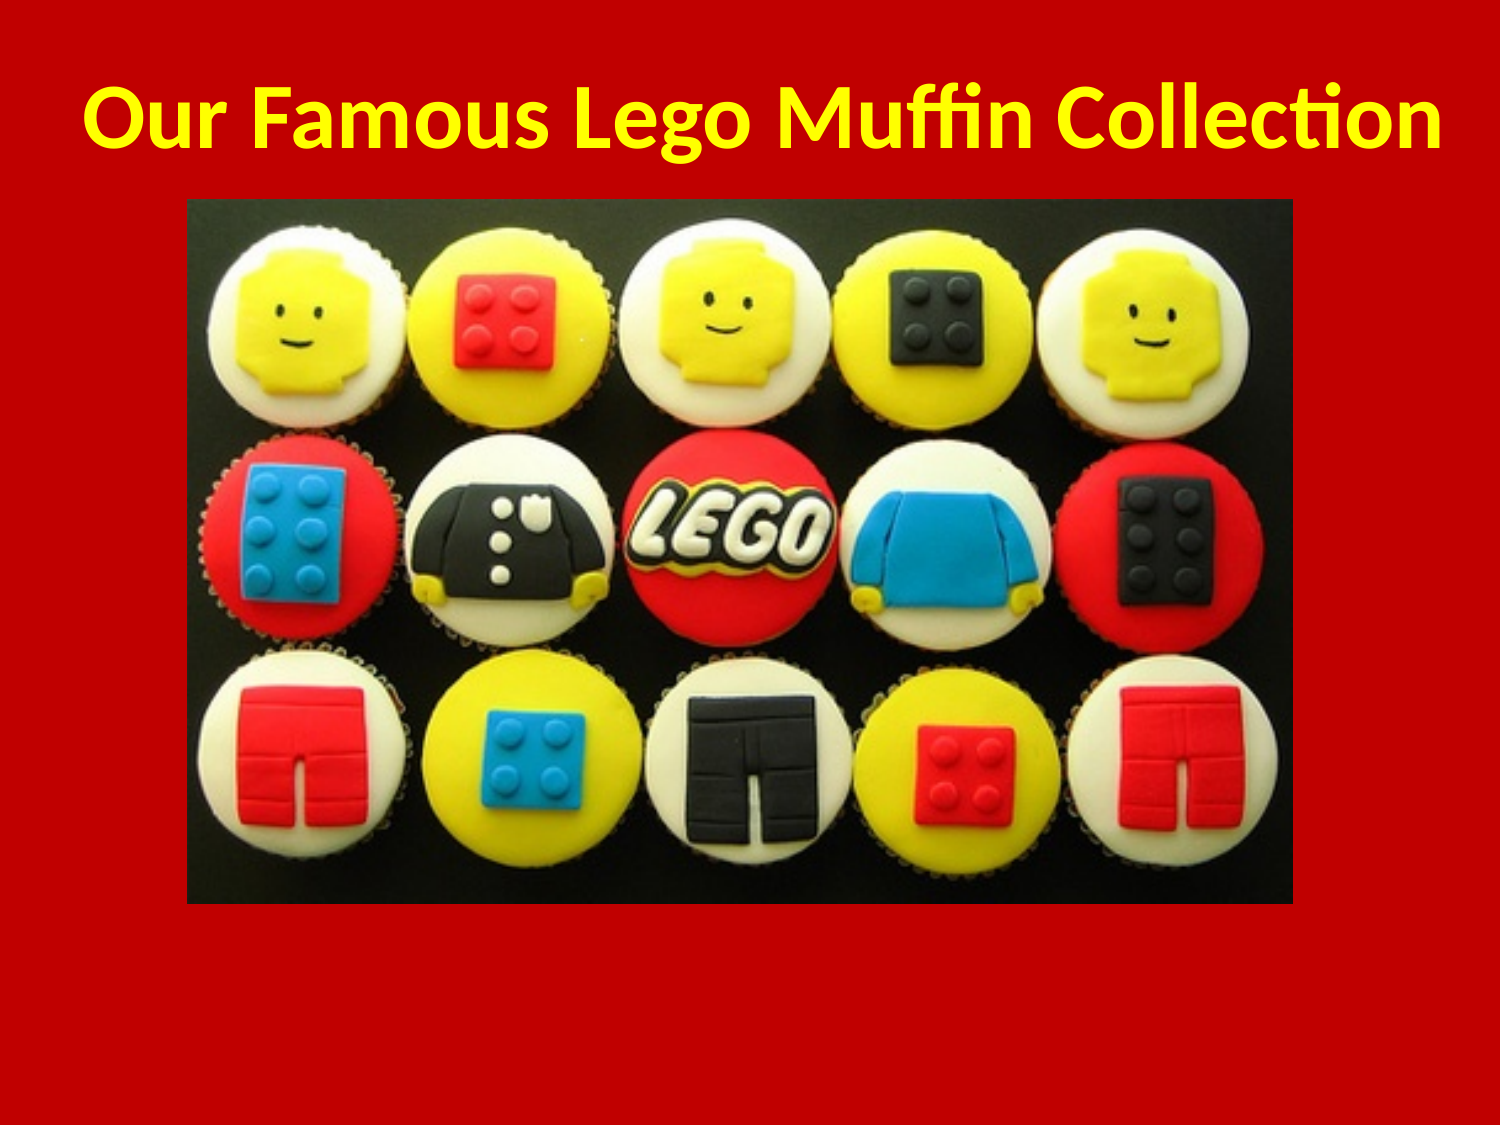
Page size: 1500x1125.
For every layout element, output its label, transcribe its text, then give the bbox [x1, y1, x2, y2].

text_box Our Famous Lego Muffin Collection [66, 46, 1461, 175]
picture [187, 198, 1293, 904]
